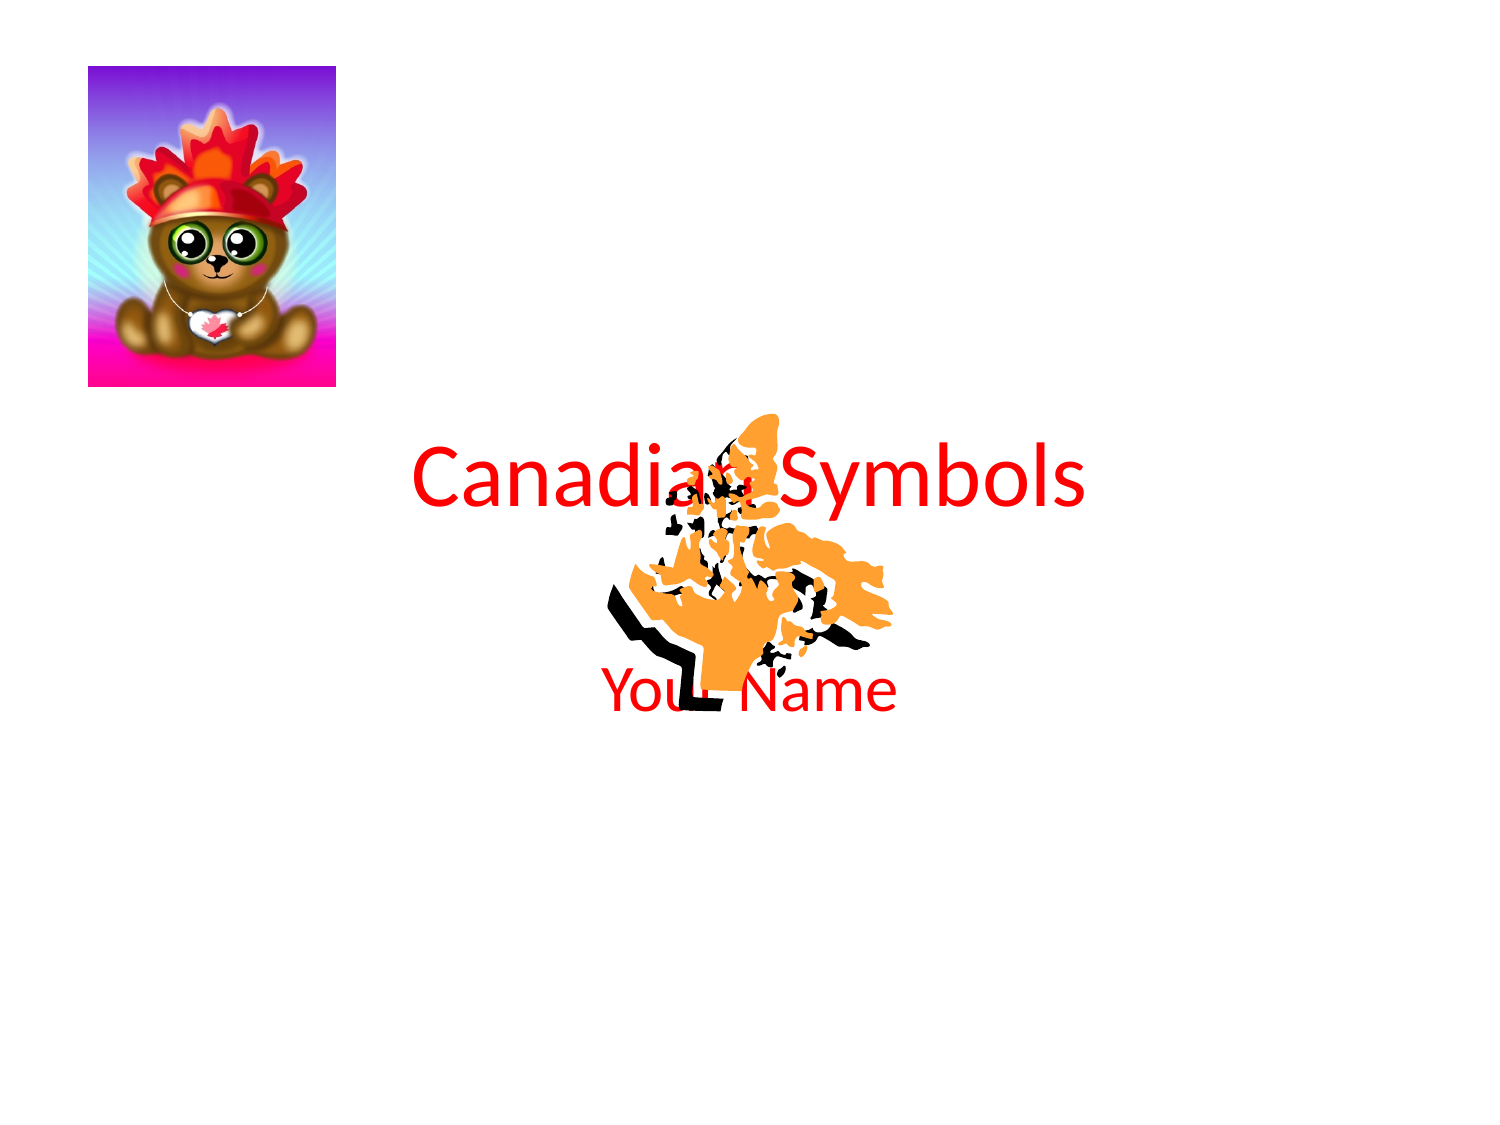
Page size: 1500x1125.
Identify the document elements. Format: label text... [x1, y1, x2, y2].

picture [606, 413, 894, 712]
title Canadian Symbols [112, 349, 1388, 591]
subtitle Your Name [225, 637, 1275, 925]
picture [88, 66, 336, 387]
